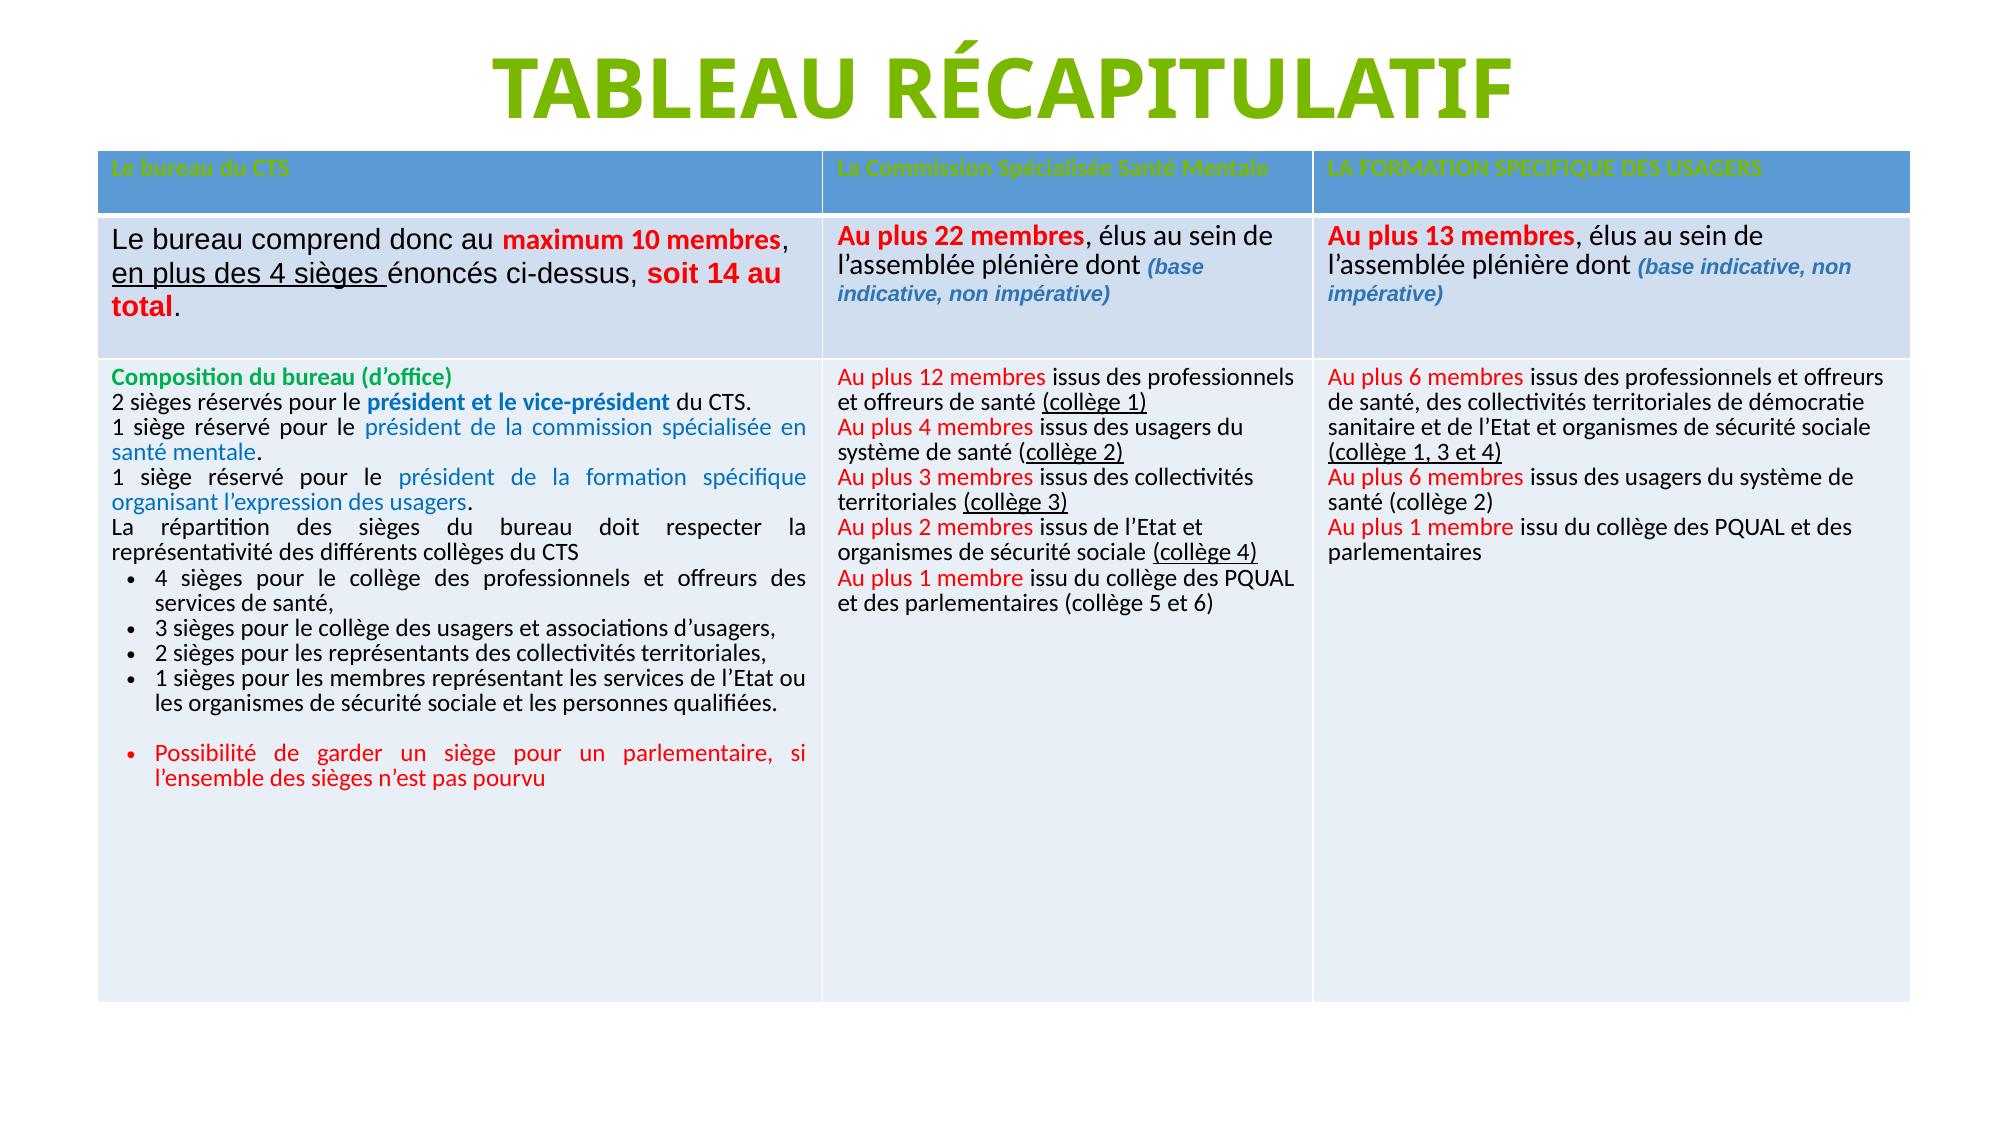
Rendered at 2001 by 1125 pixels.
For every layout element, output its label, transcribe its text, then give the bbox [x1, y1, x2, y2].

table_cell Au plus 6 membres issus des professionnels et offreurs de santé, des collectivités territoriales de démocratie sanitaire et de l’Etat et organismes de sécurité sociale (collège 1, 3 et 4) Au plus 6 membres issus des usagers du système de santé (collège 2) Au plus 1 membre issu du collège des PQUAL et des parlementaires [1314, 360, 1910, 1002]
title Tableau récapitulatif [141, 39, 1867, 149]
table_cell Au plus 22 membres, élus au sein de l’assemblée plénière dont (base indicative, non impérative) [823, 218, 1312, 358]
table_cell Au plus 13 membres, élus au sein de l’assemblée plénière dont (base indicative, non impérative) [1314, 218, 1910, 358]
table_header La Commission Spécialisée Santé Mentale [823, 151, 1312, 213]
table_header LA FORMATION SPECIFIQUE DES USAGERS [1314, 151, 1910, 213]
table_header Le bureau du CTS [98, 151, 822, 213]
table_cell Le bureau comprend donc au maximum 10 membres, en plus des 4 sièges énoncés ci-dessus, soit 14 au total. [98, 218, 822, 358]
table_cell Au plus 12 membres issus des professionnels et offreurs de santé (collège 1) Au plus 4 membres issus des usagers du système de santé (collège 2) Au plus 3 membres issus des collectivités territoriales (collège 3) Au plus 2 membres issus de l’Etat et organismes de sécurité sociale (collège 4) Au plus 1 membre issu du collège des PQUAL et des parlementaires (collège 5 et 6) [823, 360, 1312, 1002]
table_cell Composition du bureau (d’office) 2 sièges réservés pour le président et le vice-président du CTS. 1 siège réservé pour le président de la commission spécialisée en santé mentale. 1 siège réservé pour le président de la formation spécifique organisant l’expression des usagers. La répartition des sièges du bureau doit respecter la représentativité des différents collèges du CTS 4 sièges pour le collège des professionnels et offreurs des services de santé, 3 sièges pour le collège des usagers et associations d’usagers, 2 sièges pour les représentants des collectivités territoriales, 1 sièges pour les membres représentant les services de l’Etat ou les organismes de sécurité sociale et les personnes qualifiées. Possibilité de garder un siège pour un parlementaire, si l’ensemble des sièges n’est pas pourvu [98, 360, 822, 1002]
